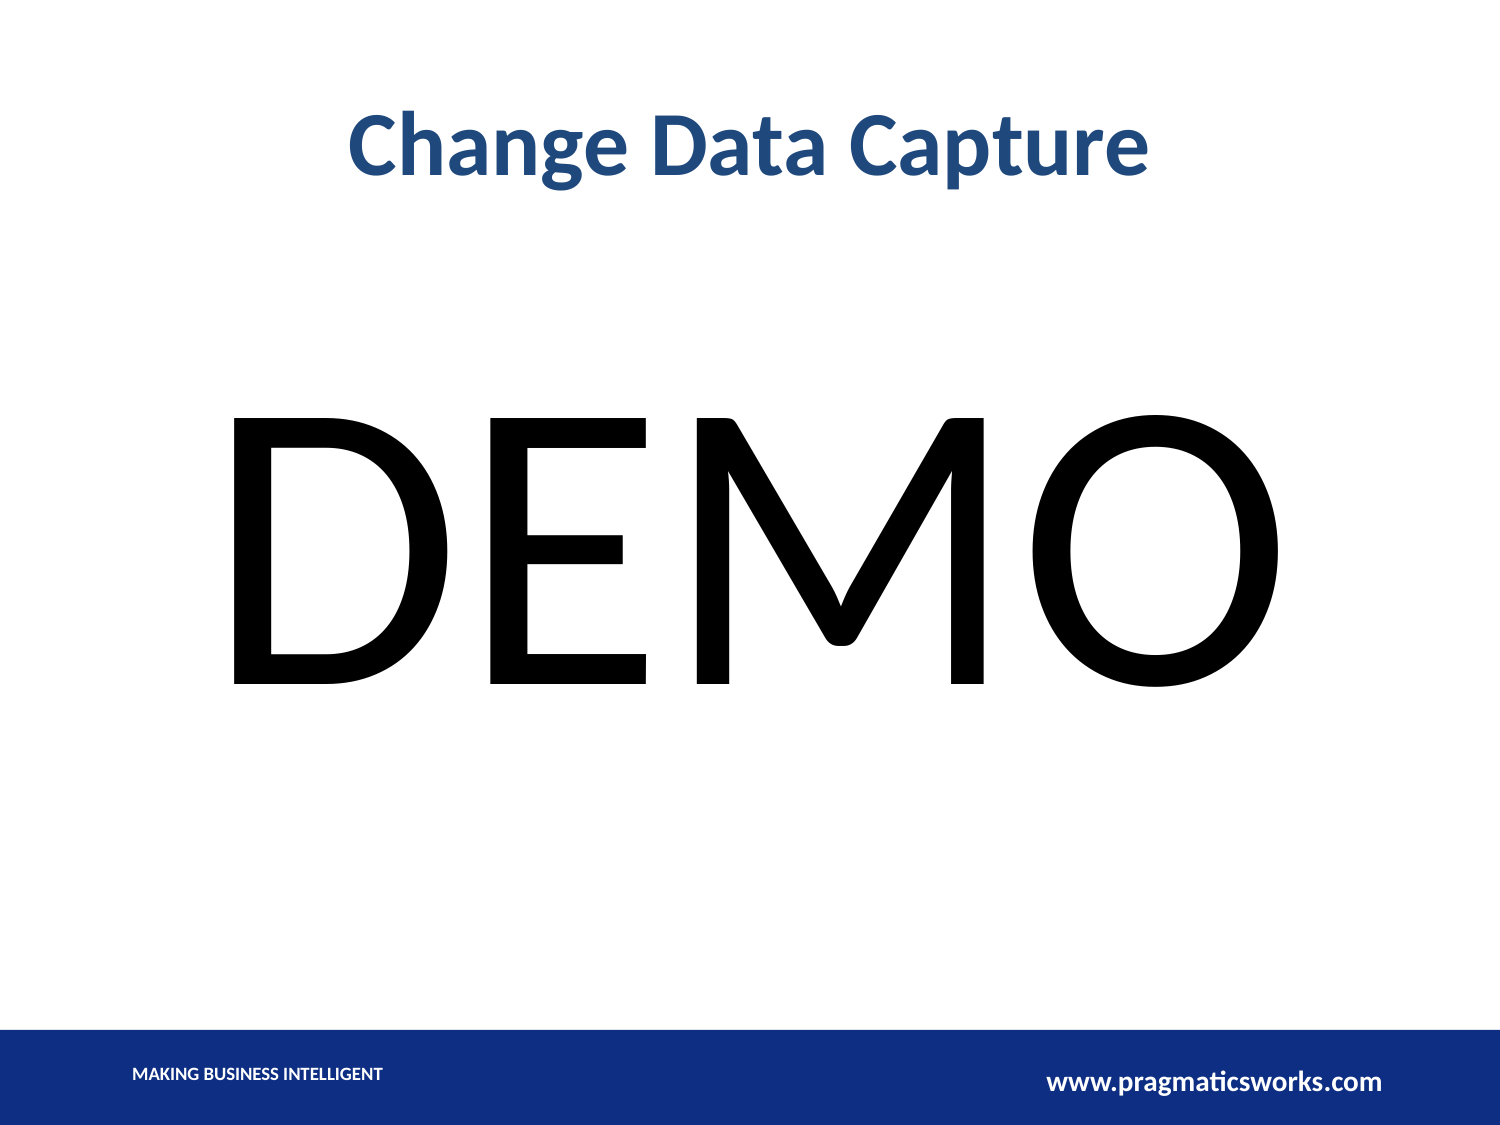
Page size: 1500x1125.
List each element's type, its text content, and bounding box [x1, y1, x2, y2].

list DEMO [75, 262, 1425, 975]
title Change Data Capture [75, 45, 1425, 233]
